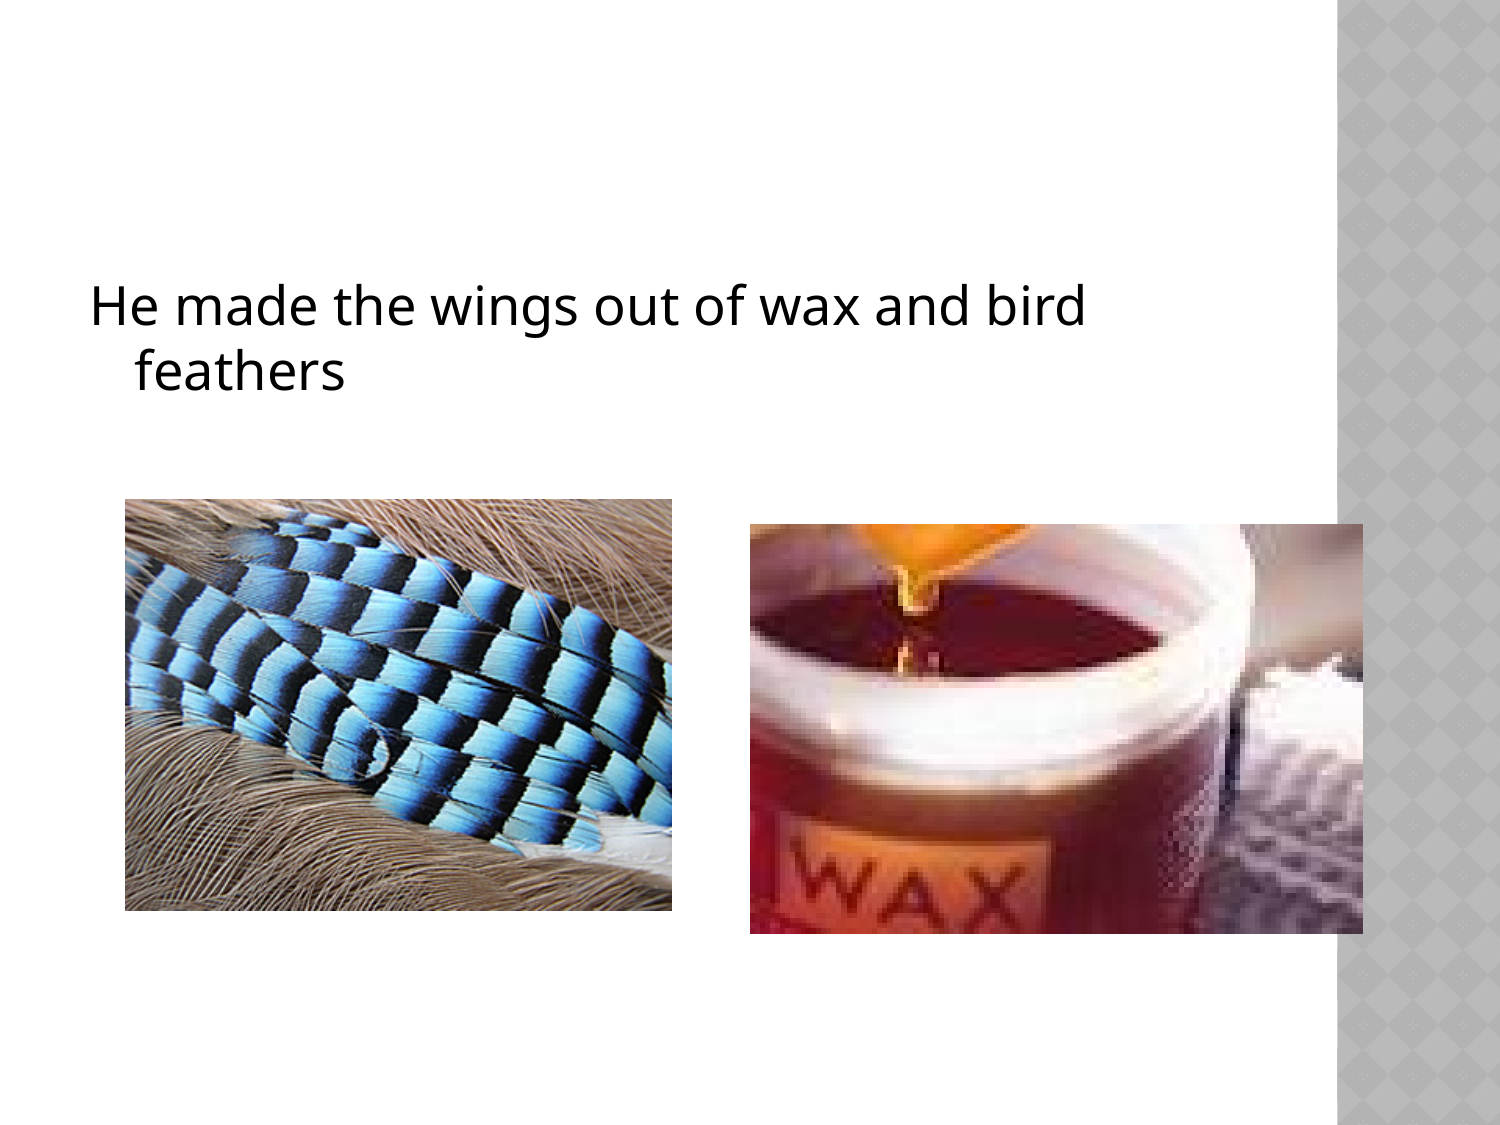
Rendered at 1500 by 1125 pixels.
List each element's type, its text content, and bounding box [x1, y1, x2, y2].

picture [749, 524, 1363, 934]
picture [124, 499, 673, 912]
list He made the wings out of wax and bird feathers [75, 264, 1263, 1059]
